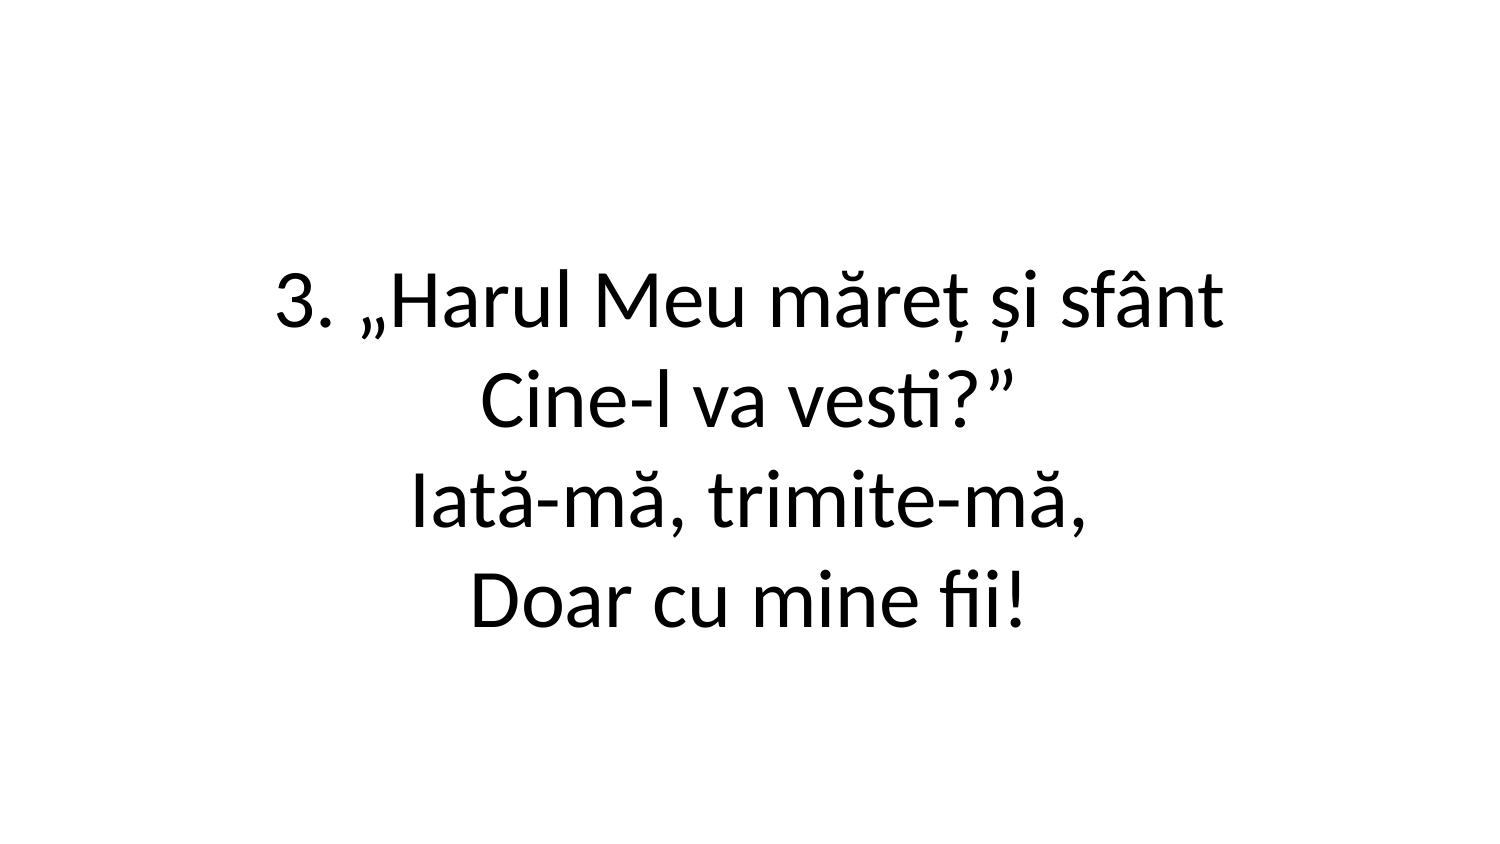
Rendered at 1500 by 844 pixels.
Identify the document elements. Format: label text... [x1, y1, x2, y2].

text_box 3. „Harul Meu măreț și sfânt Cine-l va vesti?” Iată-mă, trimite-mă, Doar cu mine fii! [258, 192, 1242, 652]
